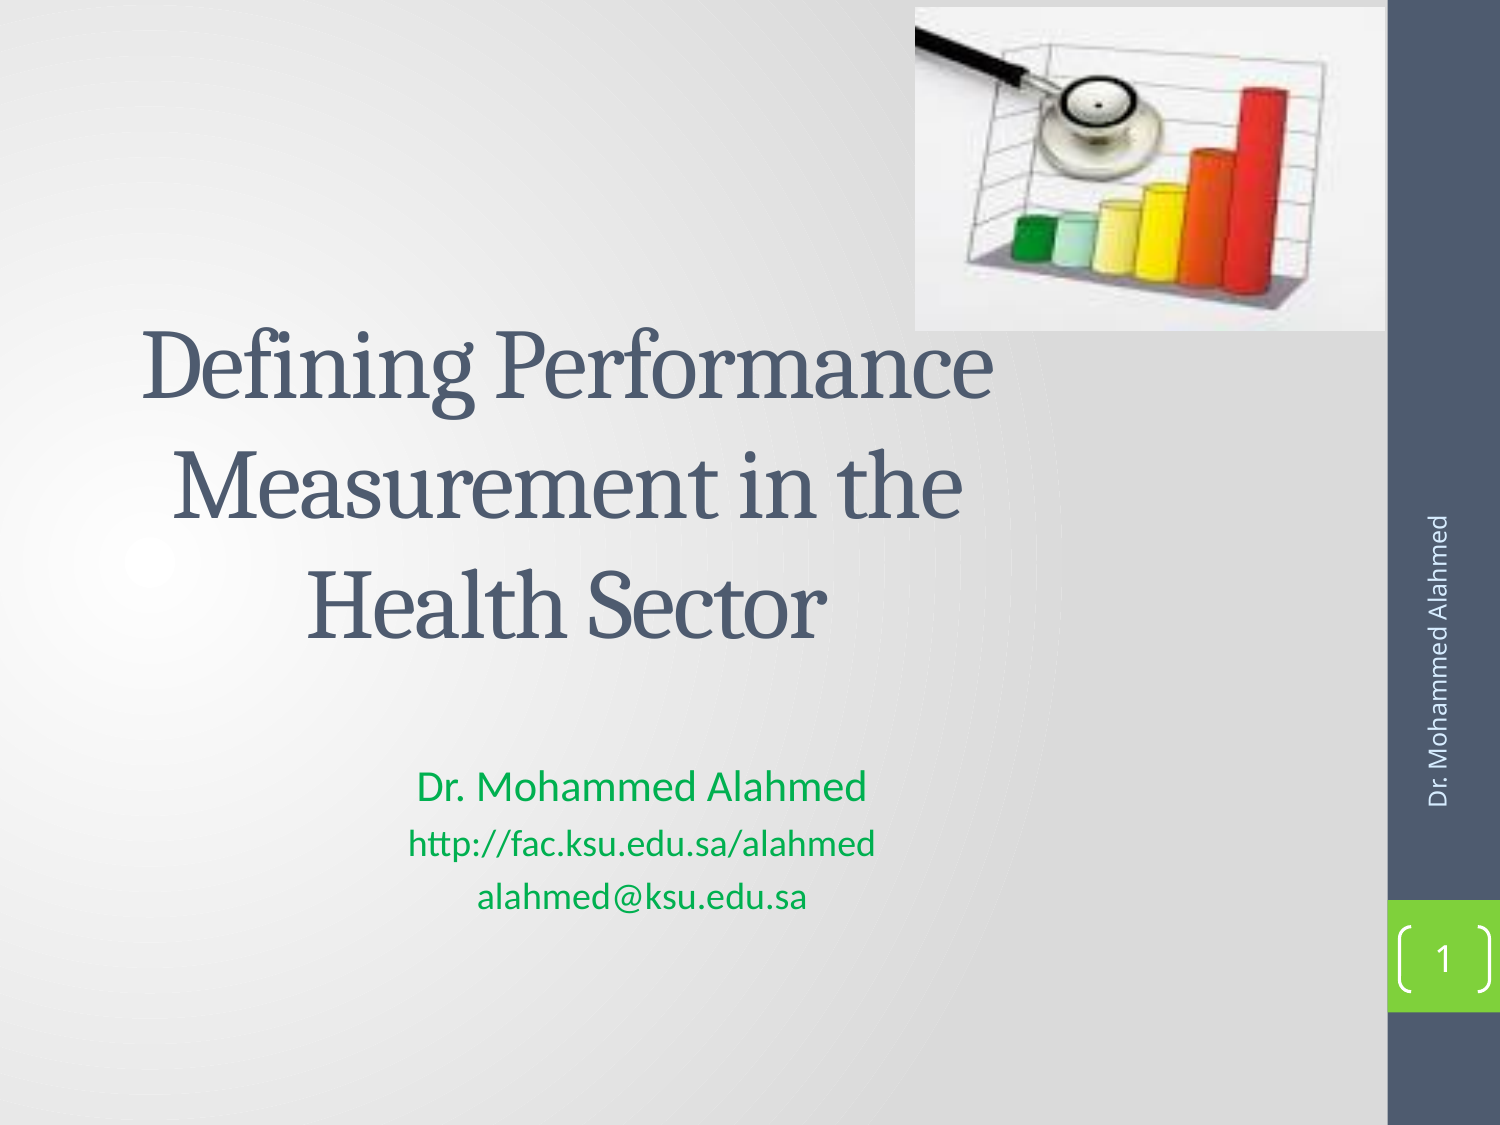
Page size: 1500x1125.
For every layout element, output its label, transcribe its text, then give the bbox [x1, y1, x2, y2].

subtitle Dr. Mohammed Alahmed http://fac.ksu.edu.sa/alahmed alahmed@ksu.edu.sa [112, 750, 1173, 925]
slide_number 1 [1397, 925, 1492, 994]
picture [914, 6, 1385, 332]
footer Dr. Mohammed Alahmed [1408, 500, 1469, 889]
title Defining Performance Measurement in the Health Sector [100, 240, 1034, 666]
